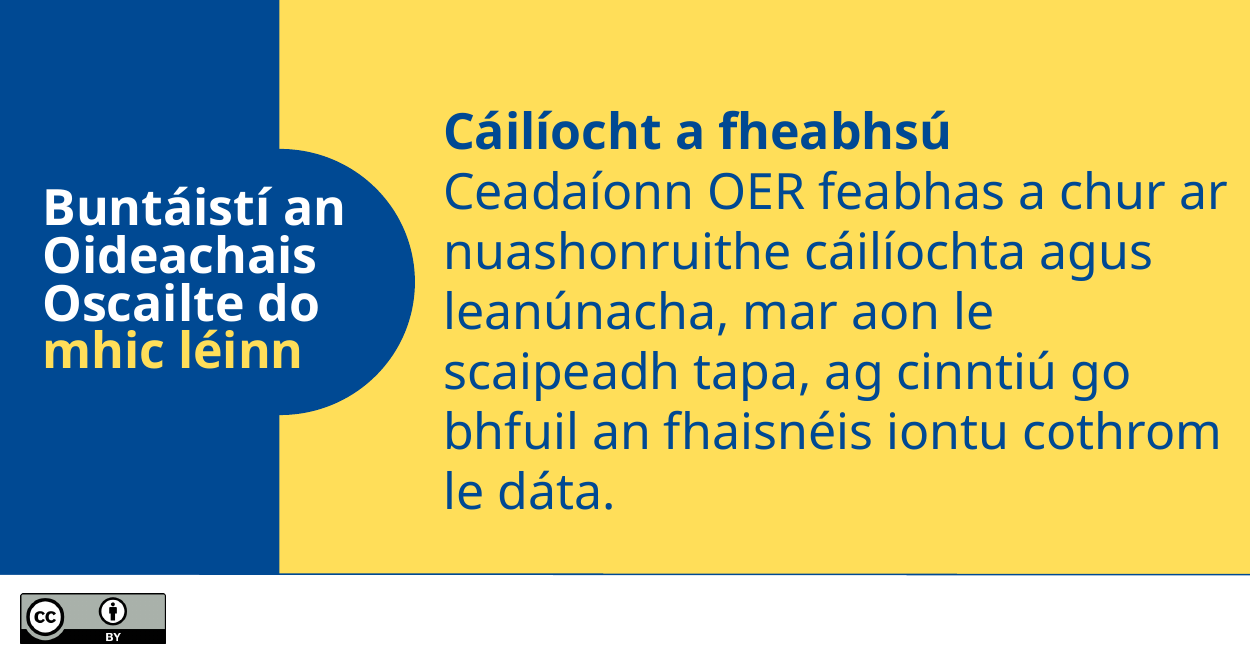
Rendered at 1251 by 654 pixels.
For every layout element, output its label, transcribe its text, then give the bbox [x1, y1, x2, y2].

text_box Cáilíocht a fheabhsú Ceadaíonn OER feabhas a chur ar nuashonruithe cáilíochta agus leanúnacha, mar aon le scaipeadh tapa, ag cinntiú go bhfuil an fhaisnéis iontu cothrom le dáta. [428, 84, 1250, 535]
text_box [0, 0, 280, 573]
picture [20, 592, 166, 645]
text_box Buntáistí an Oideachais Oscailte do mhic léinn [27, 171, 368, 454]
text_box [0, 582, 1250, 654]
text_box [206, 148, 355, 171]
text_box [368, 181, 415, 383]
